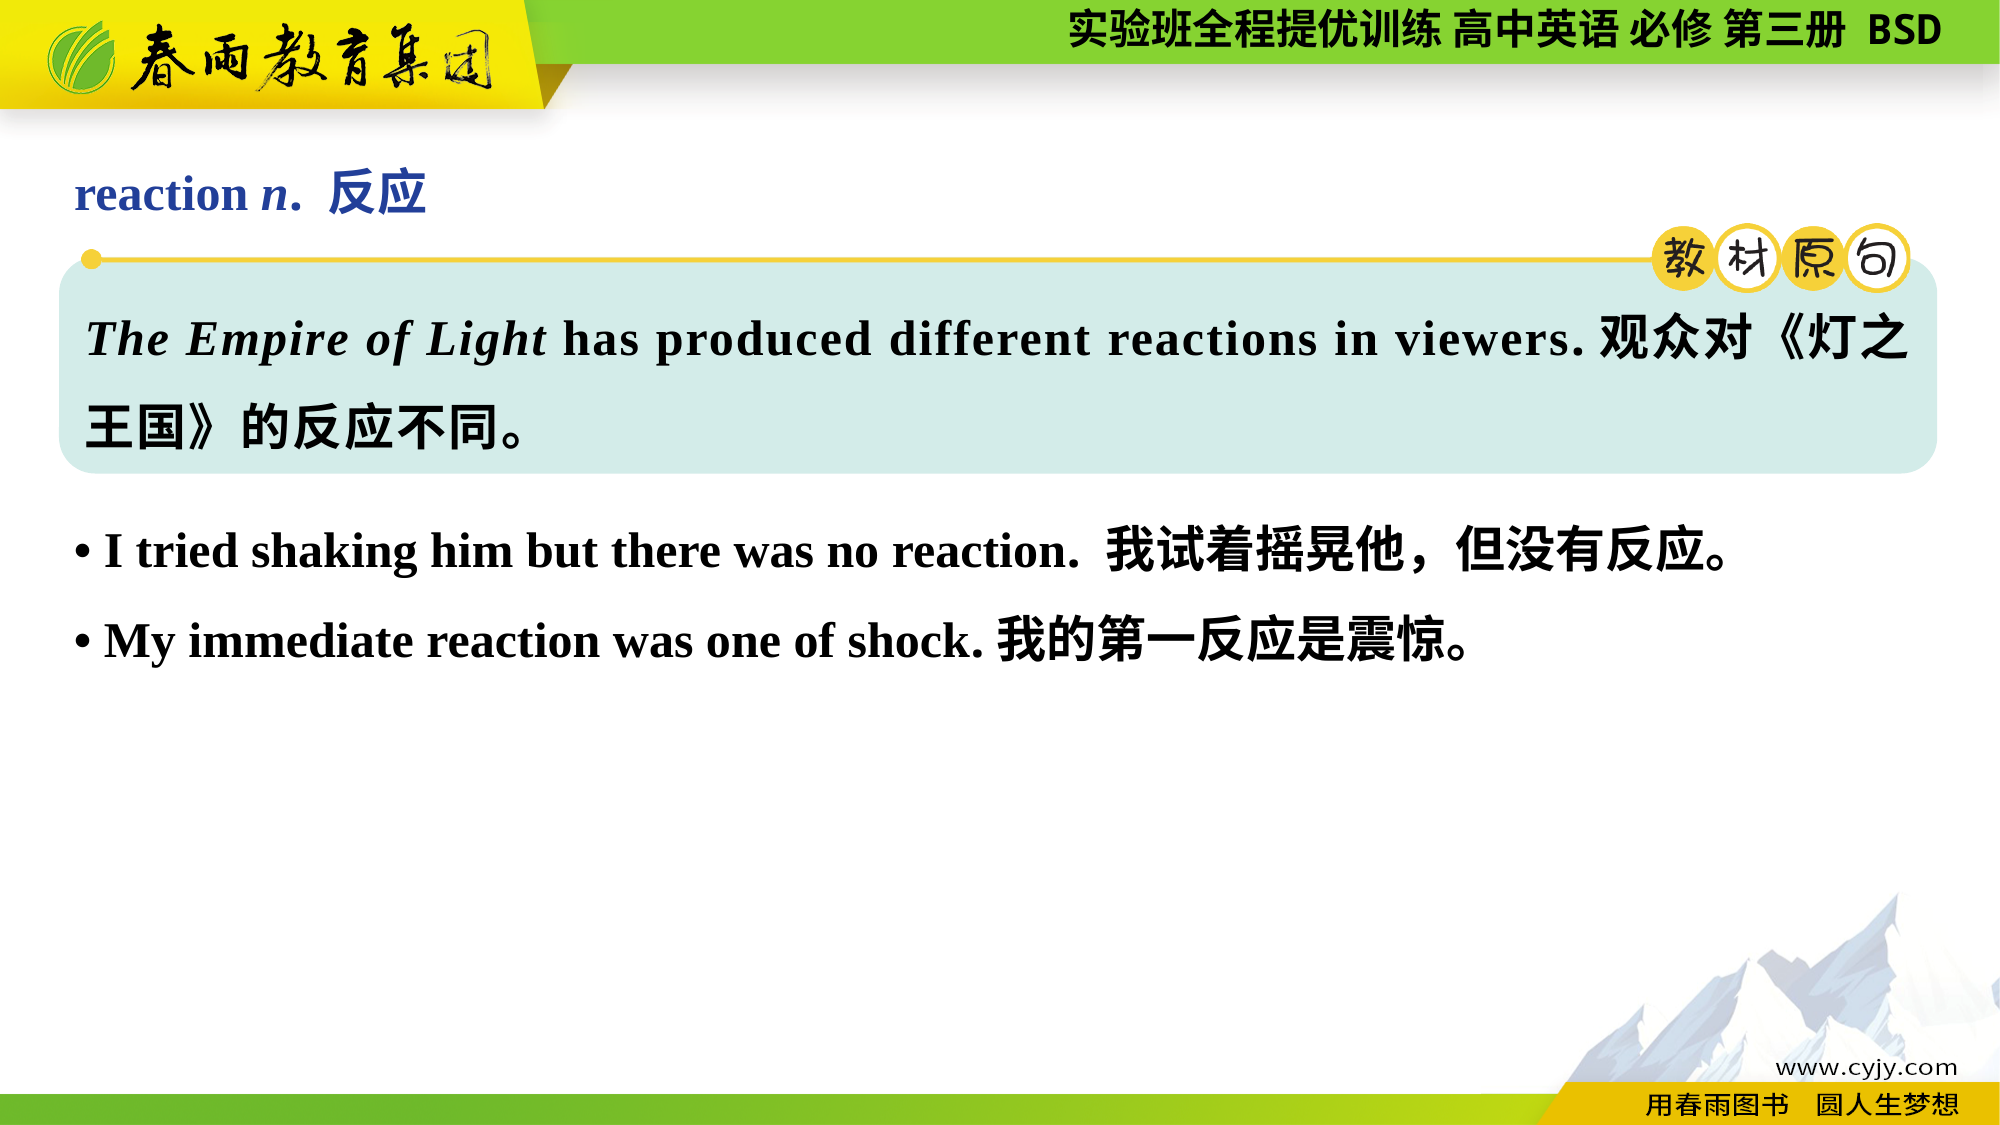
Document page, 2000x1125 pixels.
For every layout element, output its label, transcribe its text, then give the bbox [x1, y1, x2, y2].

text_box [80, 223, 1911, 322]
text_box The Empire of Light has produced different reactions in viewers.观众对《灯之王国》的反应不同。 [58, 261, 1938, 474]
list reaction n. 反应 [59, 122, 1944, 217]
text_box • I tried shaking him but there was no reaction. 我试着摇晃他，但没有反应。 • My immediate reaction was one of shock.我的第一反应是震惊。 [59, 479, 1938, 675]
picture [0, 0, 2000, 1125]
